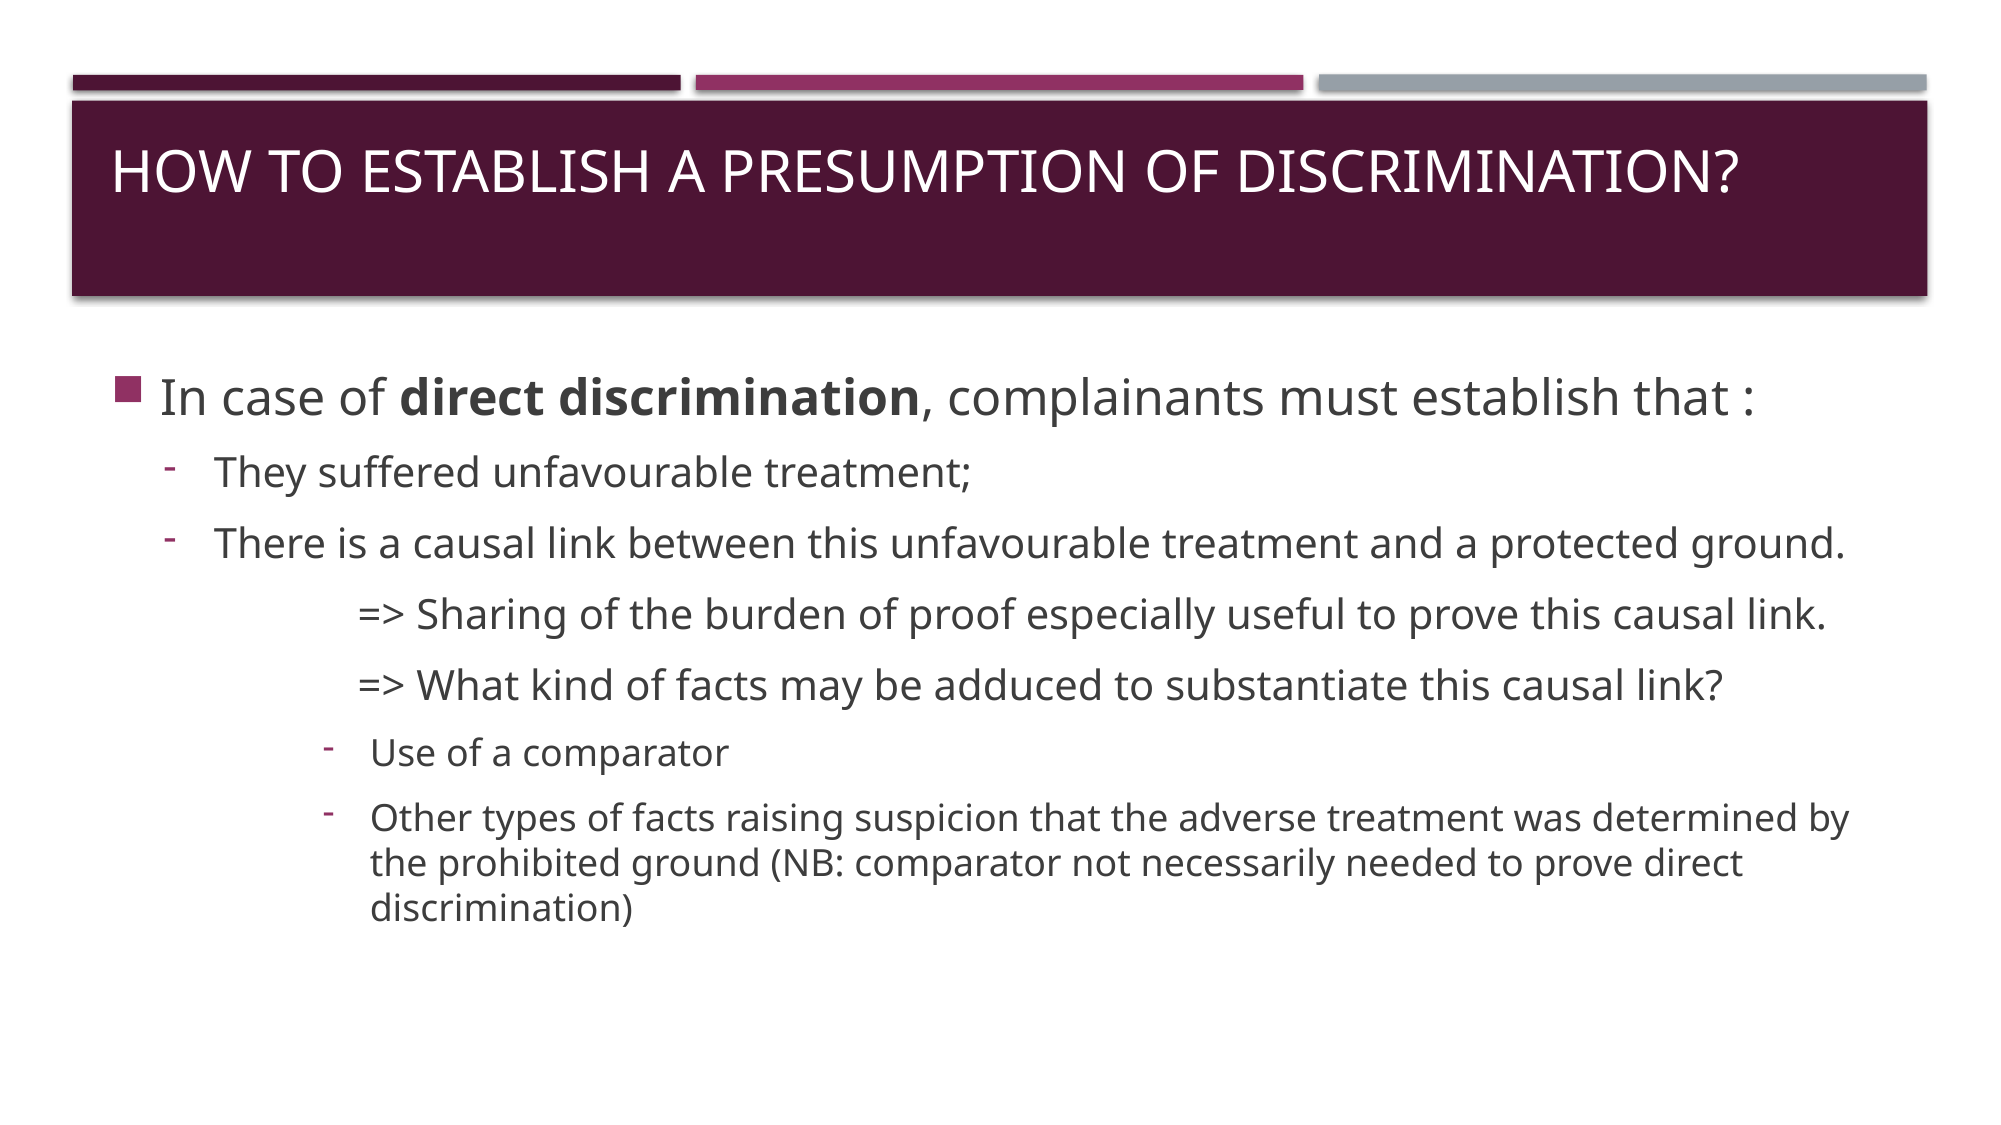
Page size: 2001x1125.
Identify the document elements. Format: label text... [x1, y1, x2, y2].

title How to establish a presumption of discrimination? [95, 115, 1905, 282]
list In case of direct discrimination, complainants must establish that : They suffered unfavourable treatment; There is a causal link between this unfavourable treatment and a protected ground. => Sharing of the burden of proof especially useful to prove this causal link. => What kind of facts may be adduced to substantiate this causal link? Use of a comparator Other types of facts raising suspicion that the adverse treatment was determined by the prohibited ground (NB: comparator not necessarily needed to prove direct discrimination) [95, 357, 1905, 962]
